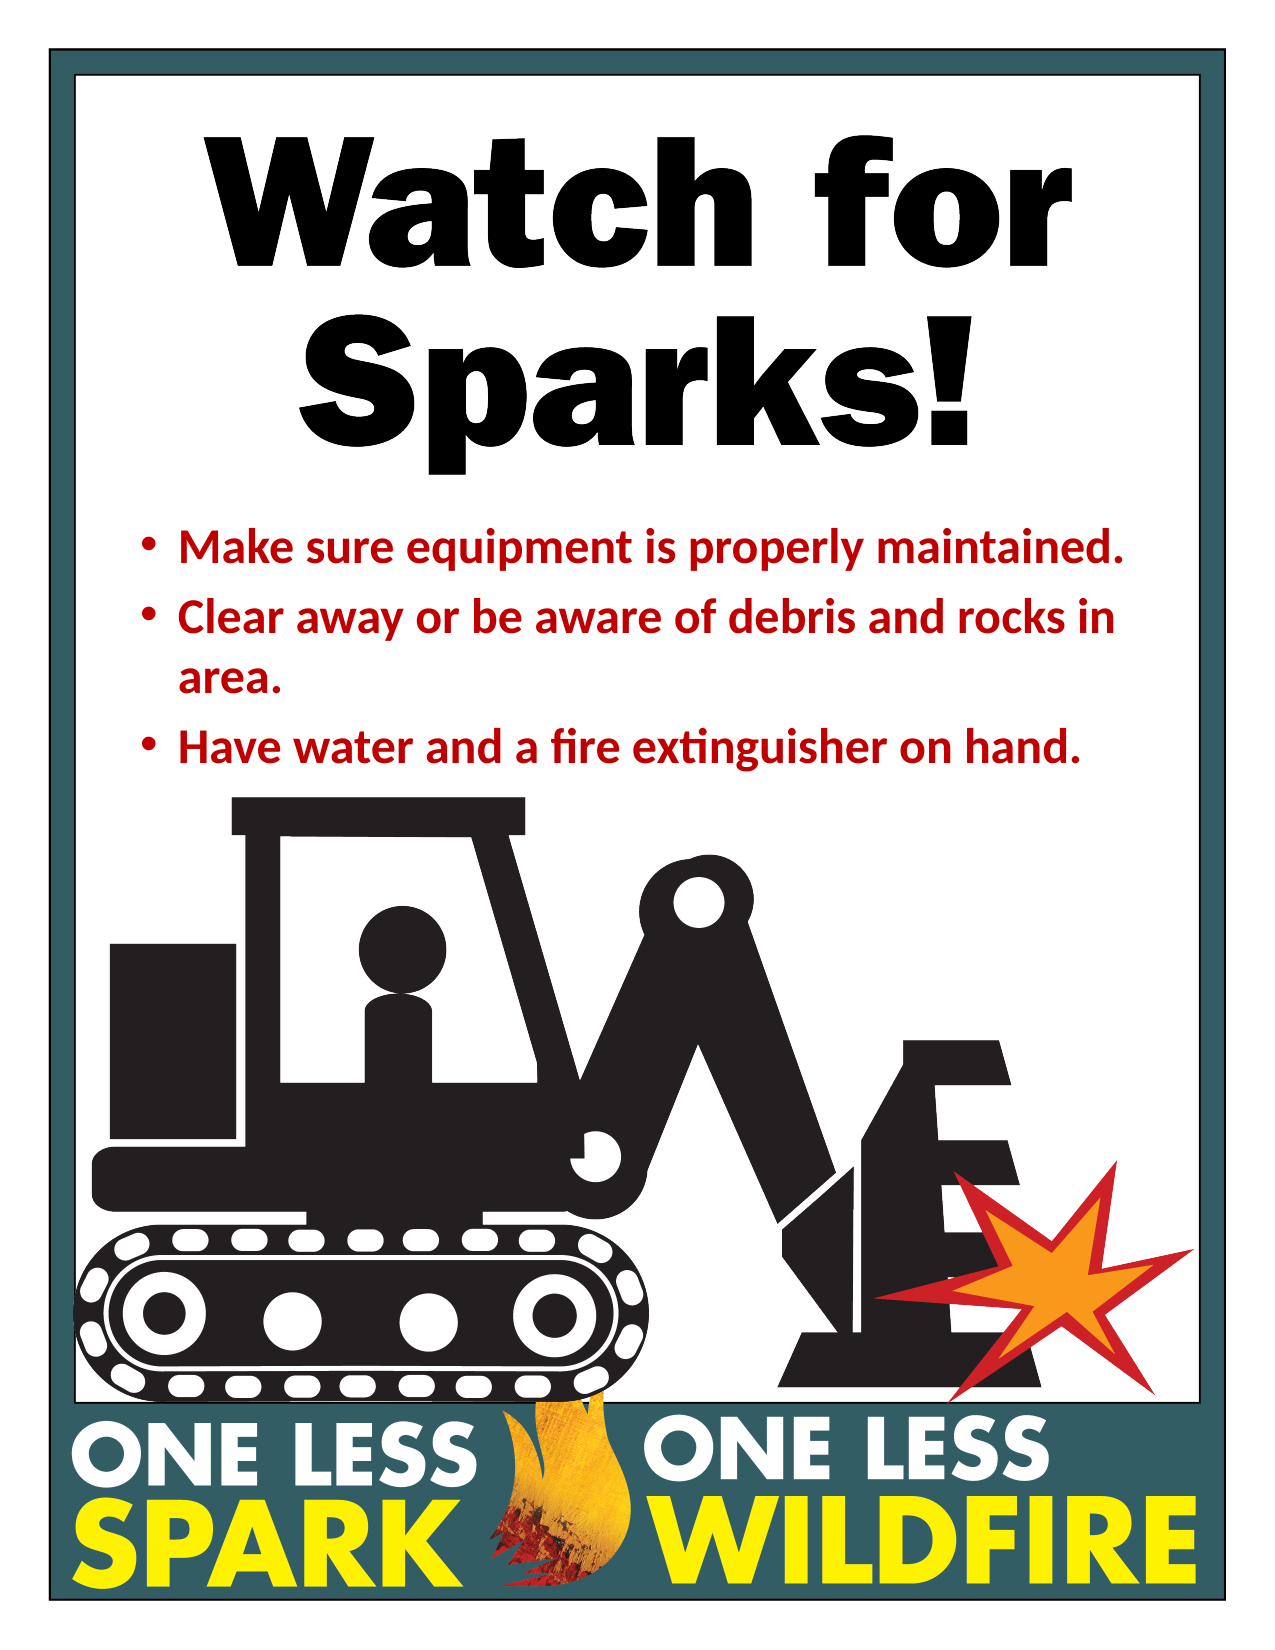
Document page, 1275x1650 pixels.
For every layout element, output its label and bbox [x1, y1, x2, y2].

picture [48, 48, 1227, 1602]
